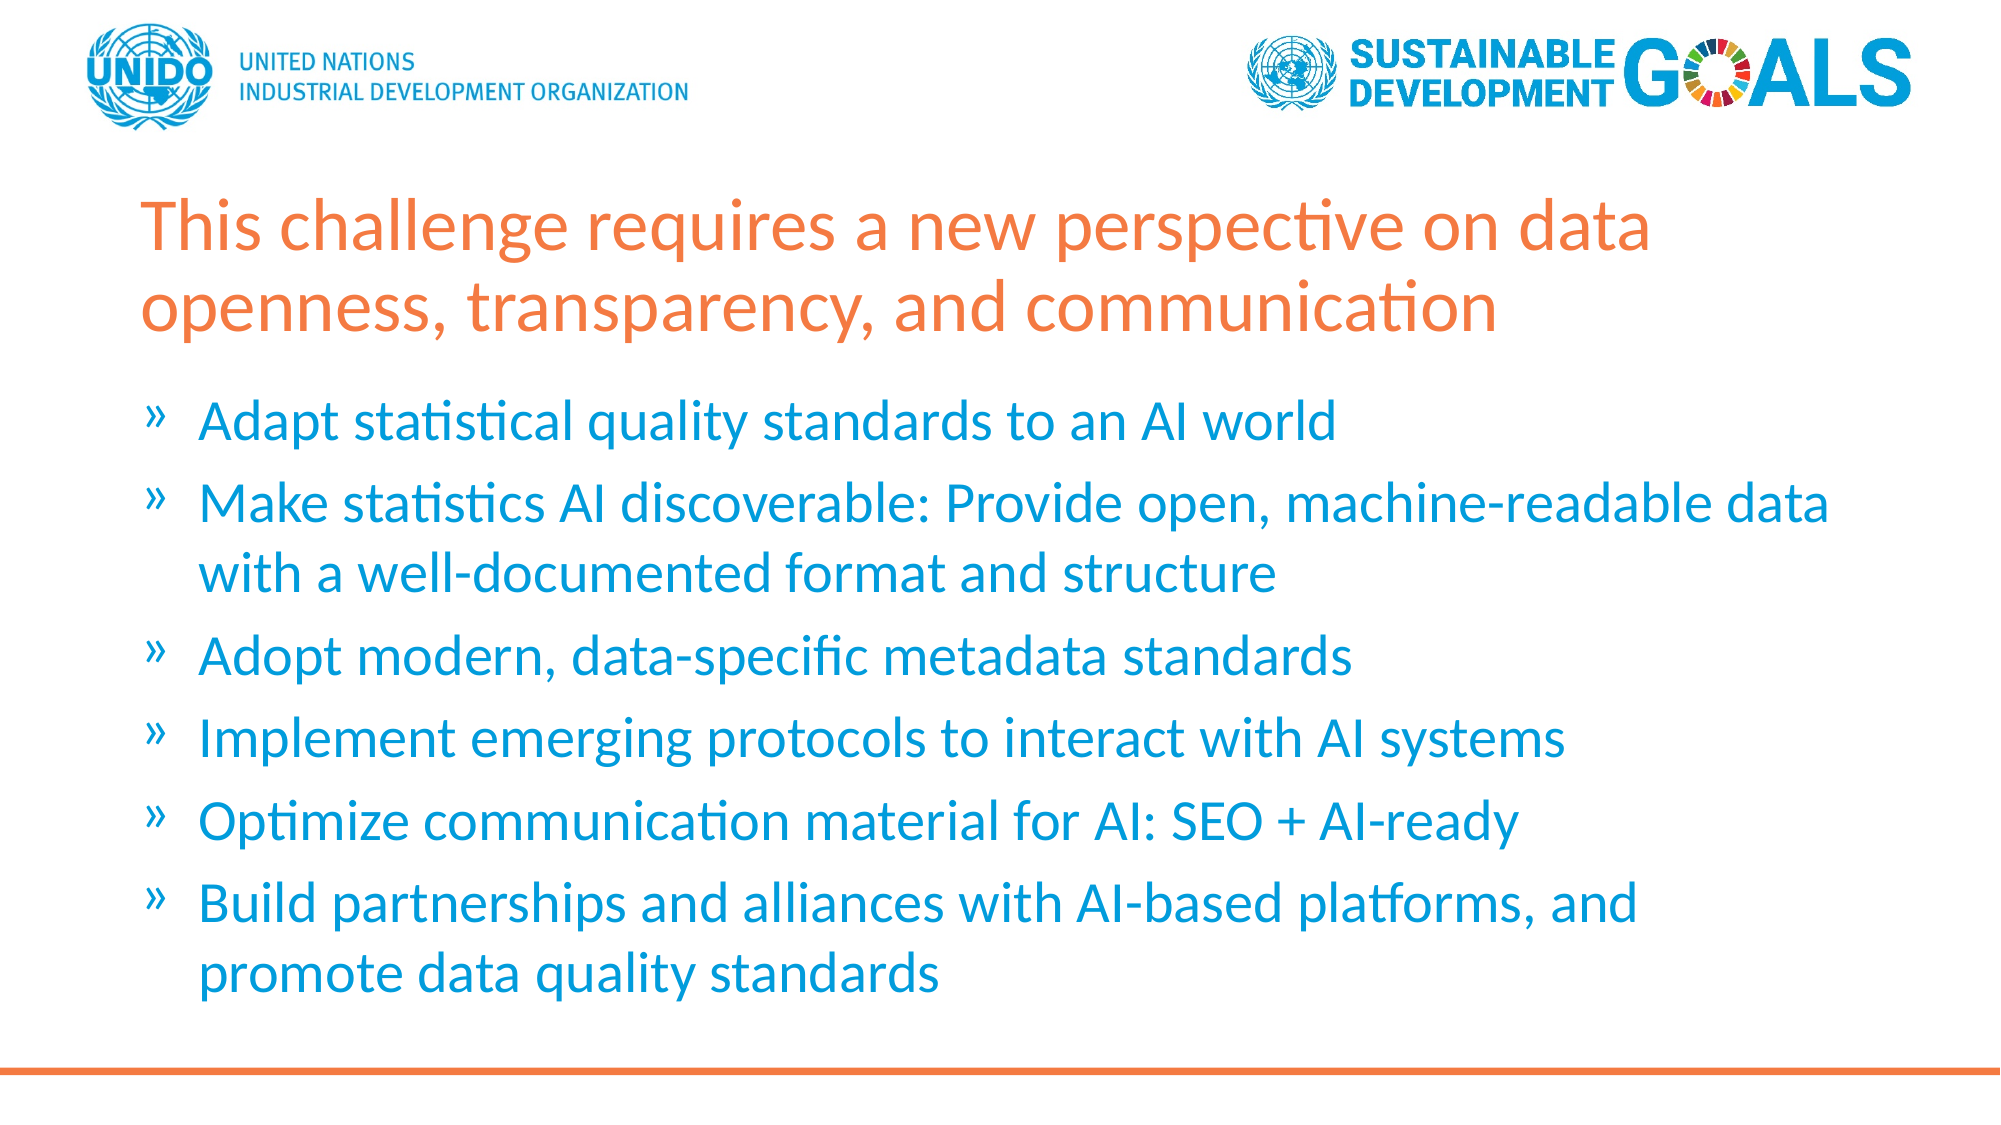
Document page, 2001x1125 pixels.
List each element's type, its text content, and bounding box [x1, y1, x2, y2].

title This challenge requires a new perspective on data openness, transparency, and communication [125, 178, 1872, 348]
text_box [72, 0, 1930, 149]
list Adapt statistical quality standards to an AI world Make statistics AI discoverable: Provide open, machine-readable data with a well-documented format and structure Adopt modern, data-specific metadata standards Implement emerging protocols to interact with AI systems Optimize communication material for AI: SEO + AI-ready Build partnerships and alliances with AI-based platforms, and promote data quality standards [125, 374, 1872, 1008]
text_box [0, 1067, 2000, 1076]
